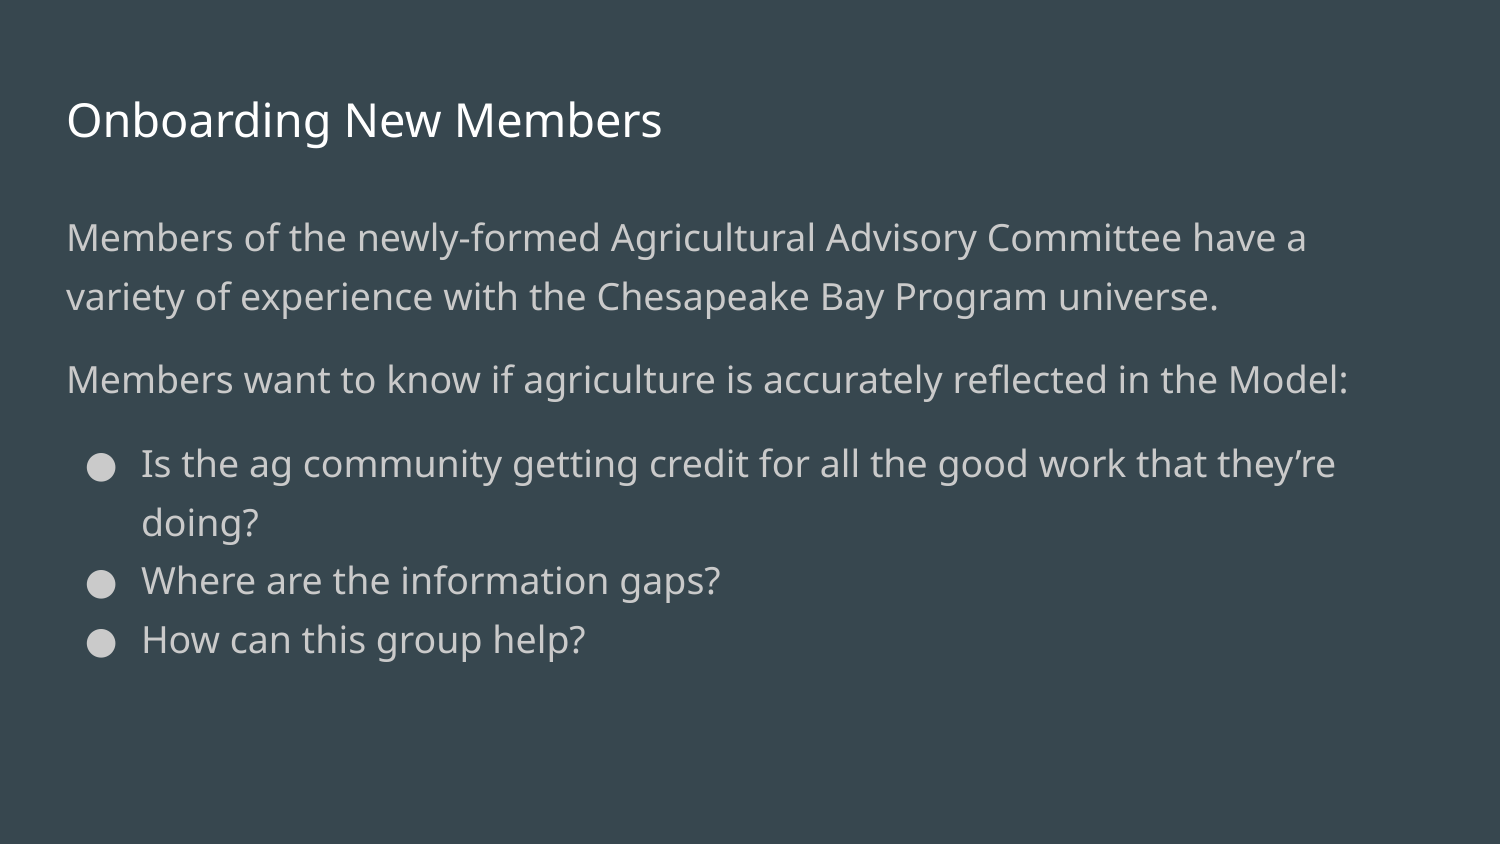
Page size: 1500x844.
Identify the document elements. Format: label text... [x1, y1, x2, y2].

title Onboarding New Members [51, 72, 1449, 167]
list Members of the newly-formed Agricultural Advisory Committee have a variety of experience with the Chesapeake Bay Program universe. Members want to know if agriculture is accurately reflected in the Model: Is the ag community getting credit for all the good work that they’re doing? Where are the information gaps? How can this group help? [51, 189, 1449, 750]
